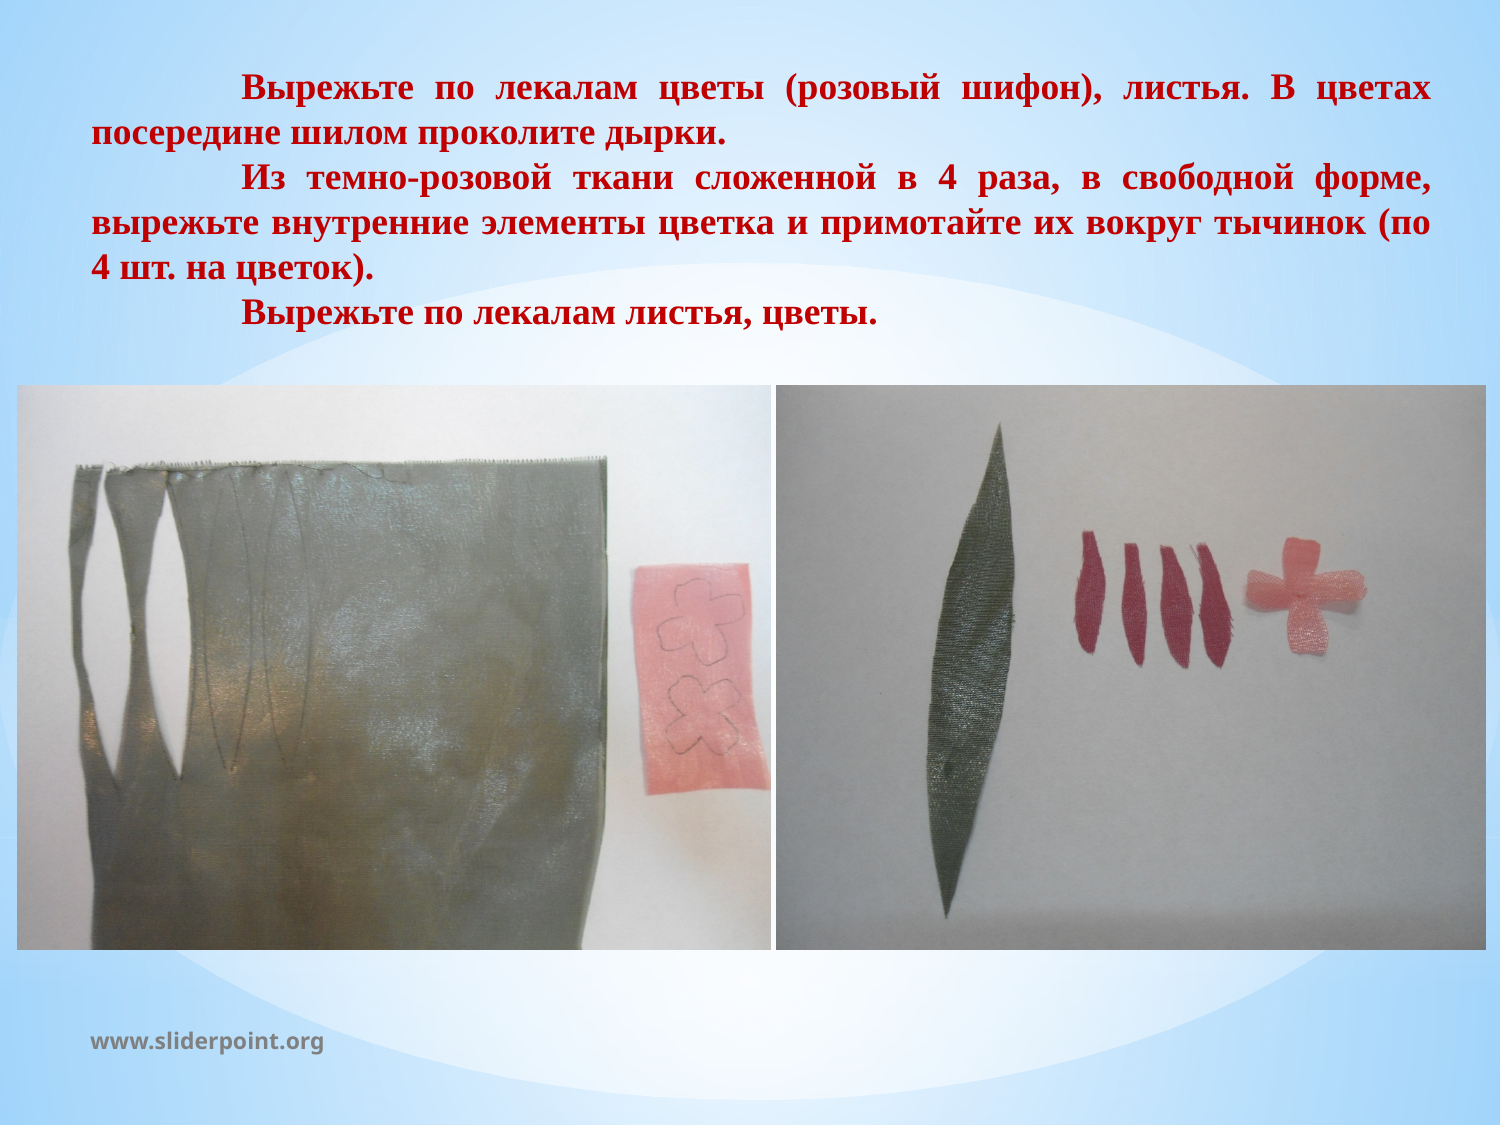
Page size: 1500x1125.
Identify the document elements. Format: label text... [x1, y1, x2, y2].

text_box Вырежьте по лекалам цветы (розовый шифон), листья. В цветах посередине шилом проколите дырки. Из темно-розовой ткани сложенной в 4 раза, в свободной форме, вырежьте внутренние элементы цветка и примотайте их вокруг тычинок (по 4 шт. на цветок). Вырежьте по лекалам листья, цветы. [76, 54, 1447, 340]
picture [17, 385, 771, 951]
picture [776, 385, 1486, 951]
footer www.sliderpoint.org [75, 1012, 625, 1073]
